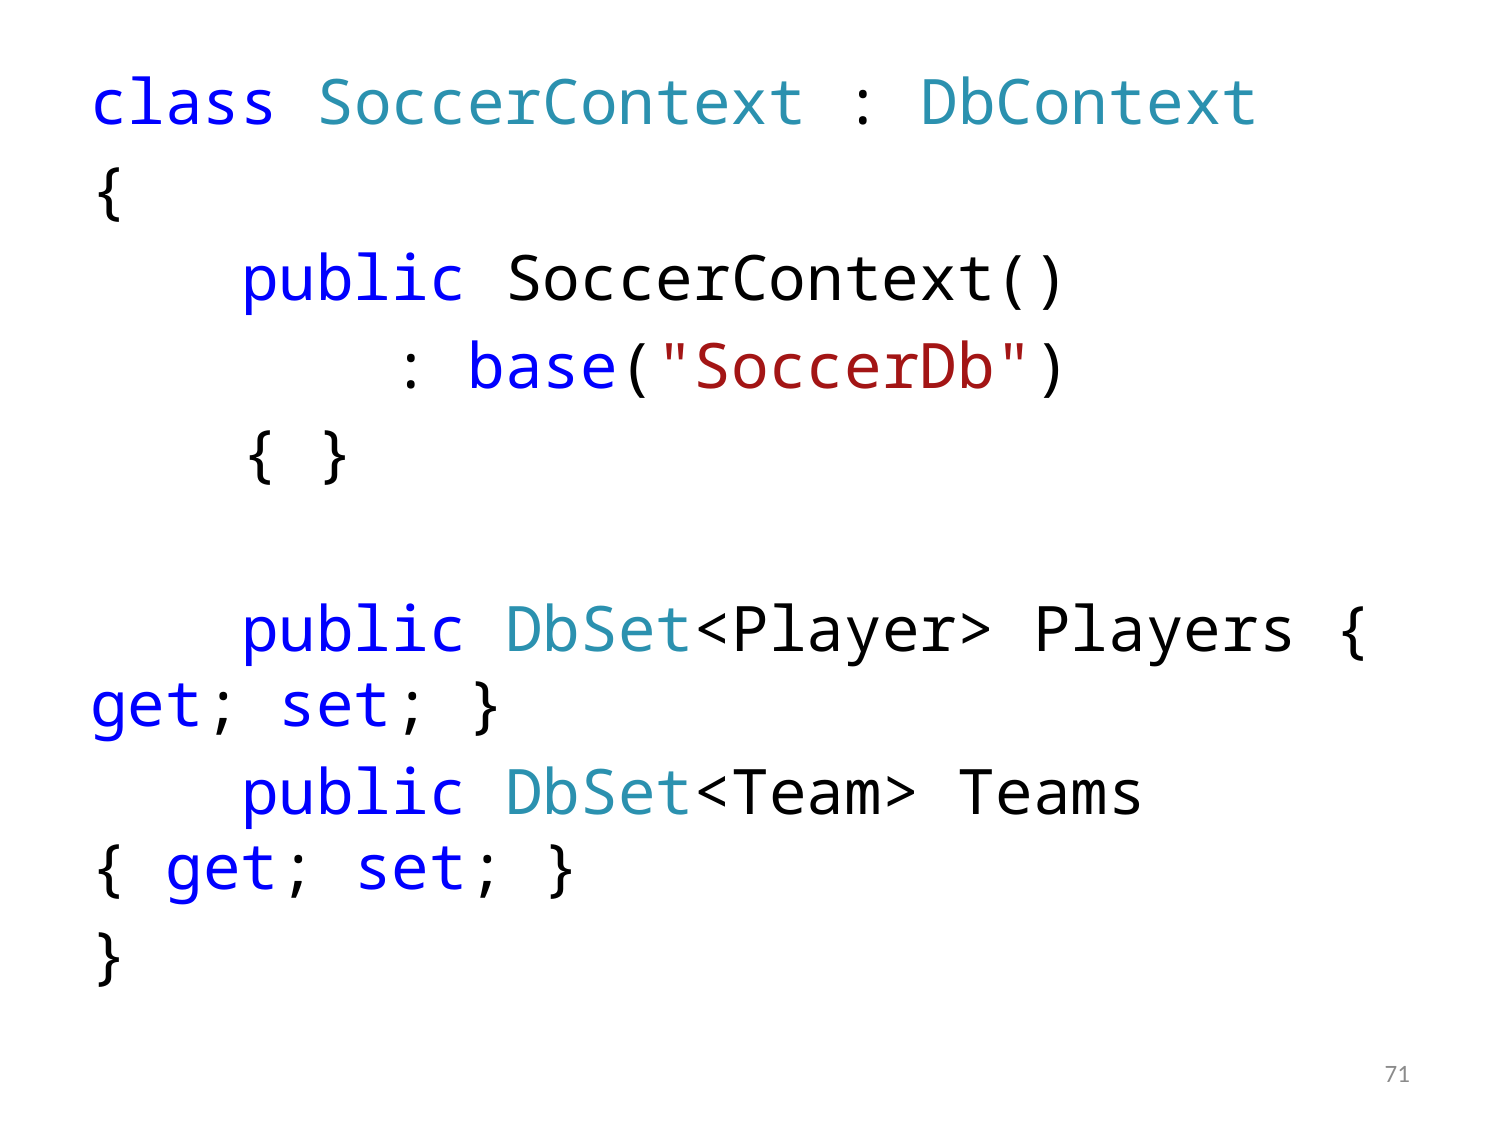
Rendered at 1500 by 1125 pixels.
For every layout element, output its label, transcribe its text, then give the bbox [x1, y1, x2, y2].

slide_number 71 [1074, 1042, 1425, 1103]
list class SoccerContext : DbContext { public SoccerContext() : base("SoccerDb") { } public DbSet<Player> Players { get; set; } public DbSet<Team> Teams { get; set; } } [75, 54, 1425, 1005]
